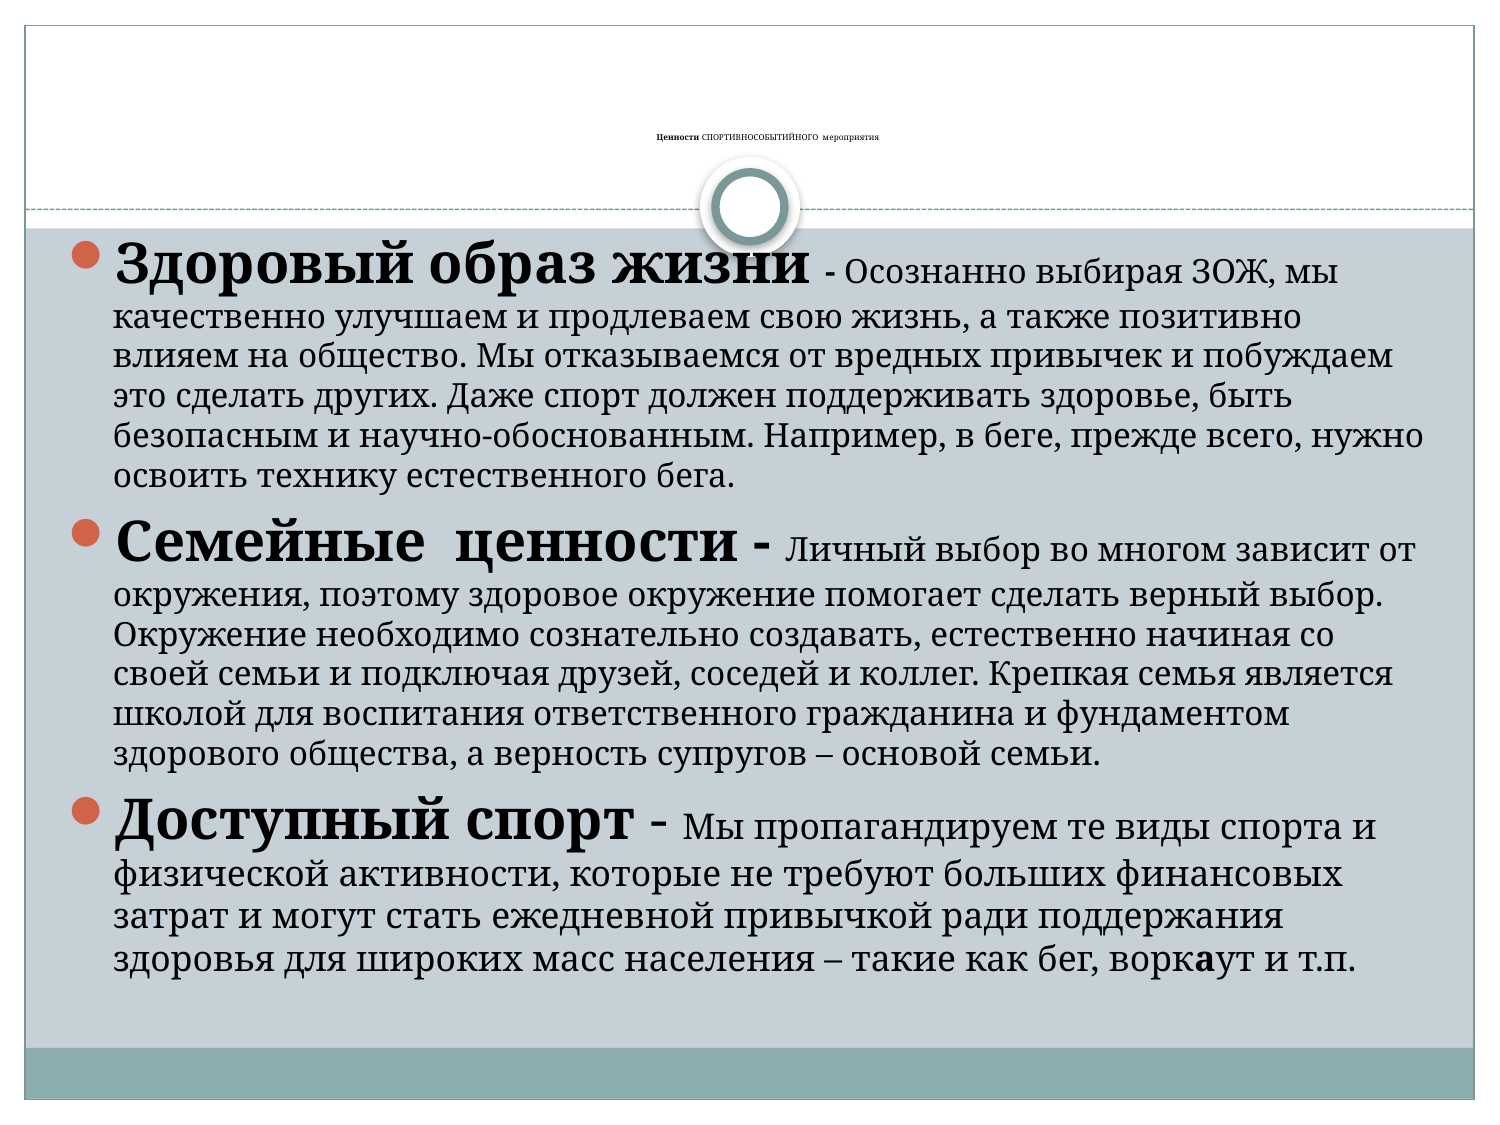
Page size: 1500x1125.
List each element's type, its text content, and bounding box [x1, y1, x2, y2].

title Ценности СПОРТИВНОСОБЫТИЙНОГО мероприятия [100, 0, 1436, 149]
list Здоровый образ жизни - Осознанно выбирая ЗОЖ, мы качественно улучшаем и продлеваем свою жизнь, а также позитивно влияем на общество. Мы отказываемся от вредных привычек и побуждаем это сделать других. Даже спорт должен поддерживать здоровье, быть безопасным и научно-обоснованным. Например, в беге, прежде всего, нужно освоить технику естественного бега. Семейные ценности - Личный выбор во многом зависит от окружения, поэтому здоровое окружение помогает сделать верный выбор. Окружение необходимо сознательно создавать, естественно начиная со своей семьи и подключая друзей, соседей и коллег. Крепкая семья является школой для воспитания ответственного гражданина и фундаментом здорового общества, а верность супругов – основой семьи. Доступный спорт - Мы пропагандируем те виды спорта и физической активности, которые не требуют больших финансовых затрат и могут стать ежедневной привычкой ради поддержания здоровья для широких масс населения – такие как бег, воркаут и т.п. [53, 219, 1445, 1001]
